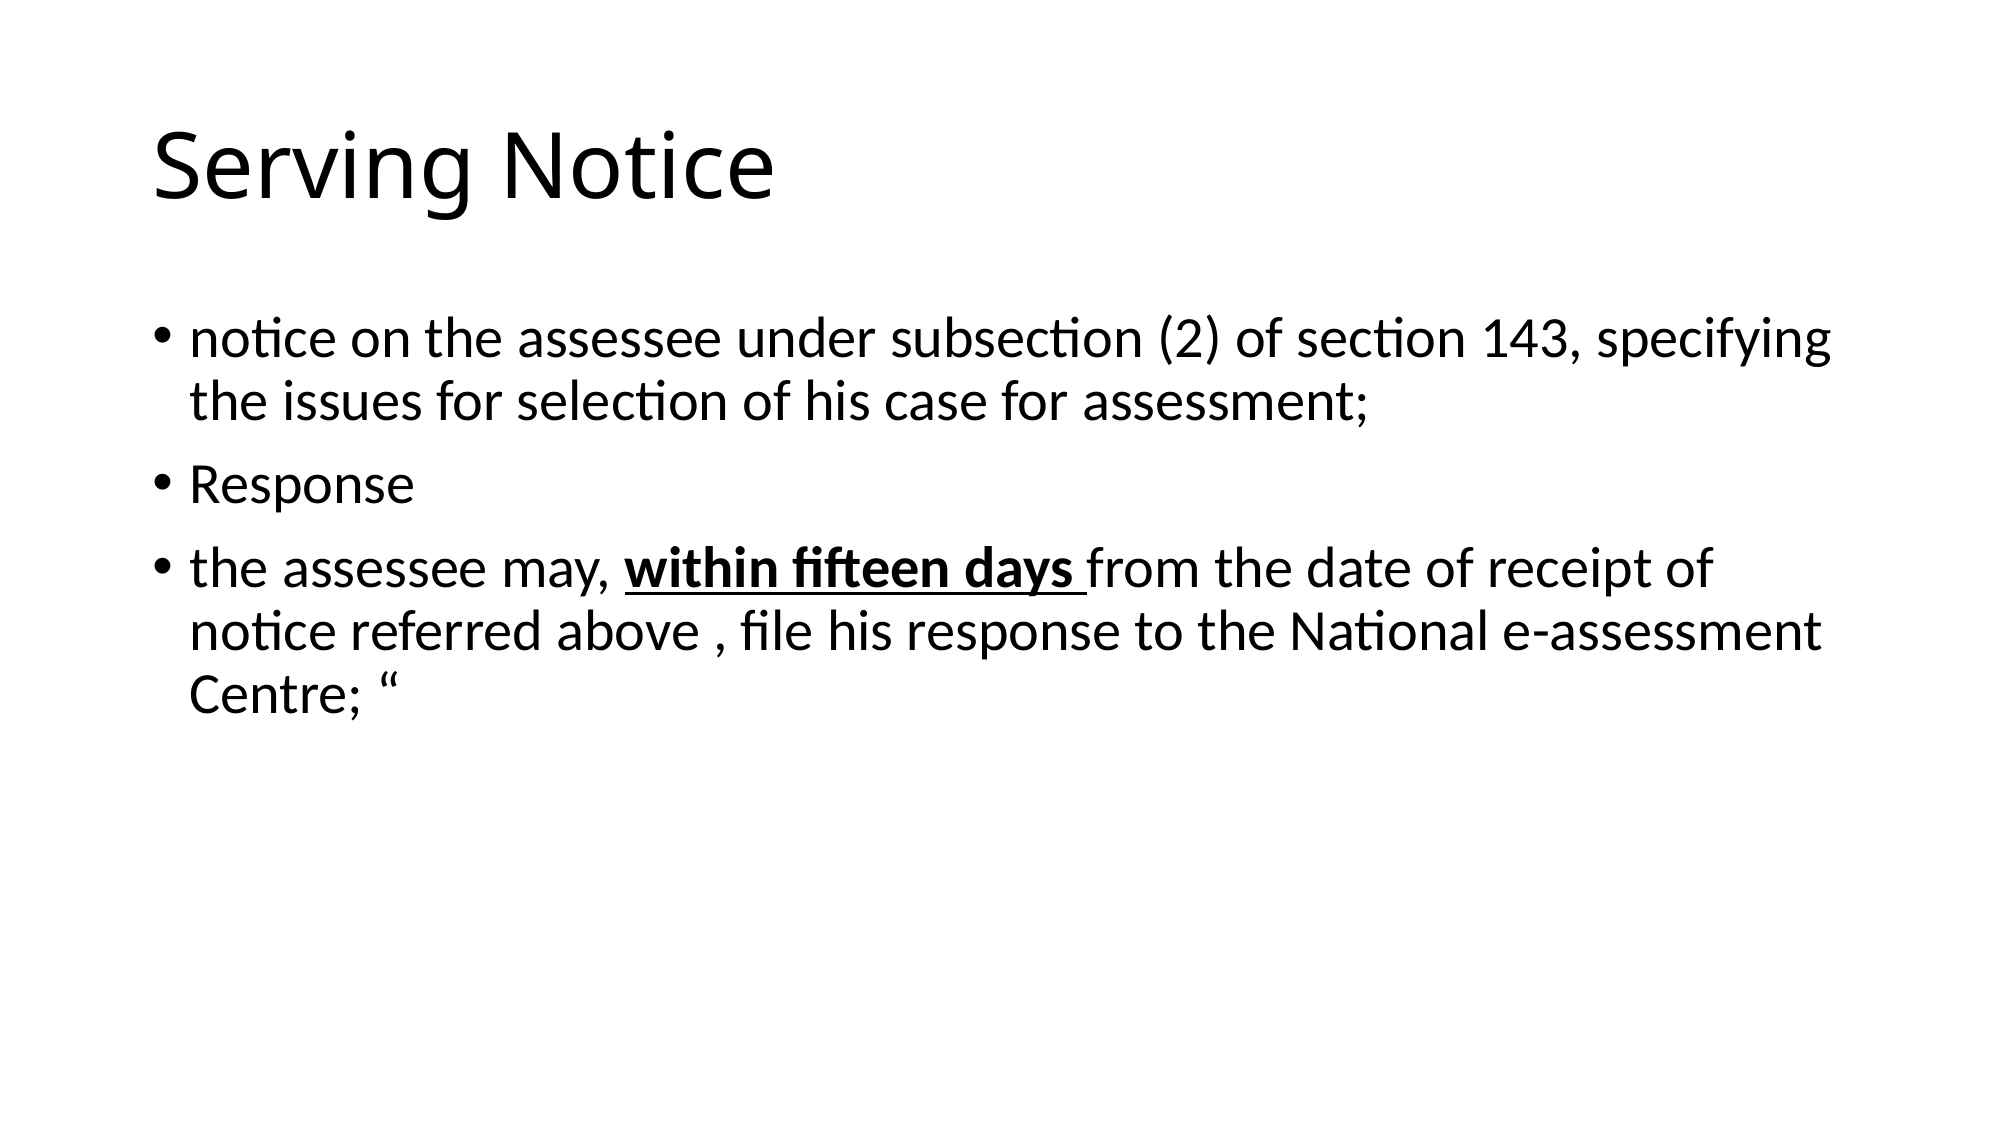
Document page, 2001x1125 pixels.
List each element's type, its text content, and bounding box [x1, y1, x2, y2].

title Serving Notice [137, 59, 1863, 278]
list notice on the assessee under subsection (2) of section 143, specifying the issues for selection of his case for assessment; Response the assessee may, within fifteen days from the date of receipt of notice referred above , file his response to the National e-assessment Centre; “ [137, 299, 1863, 1014]
